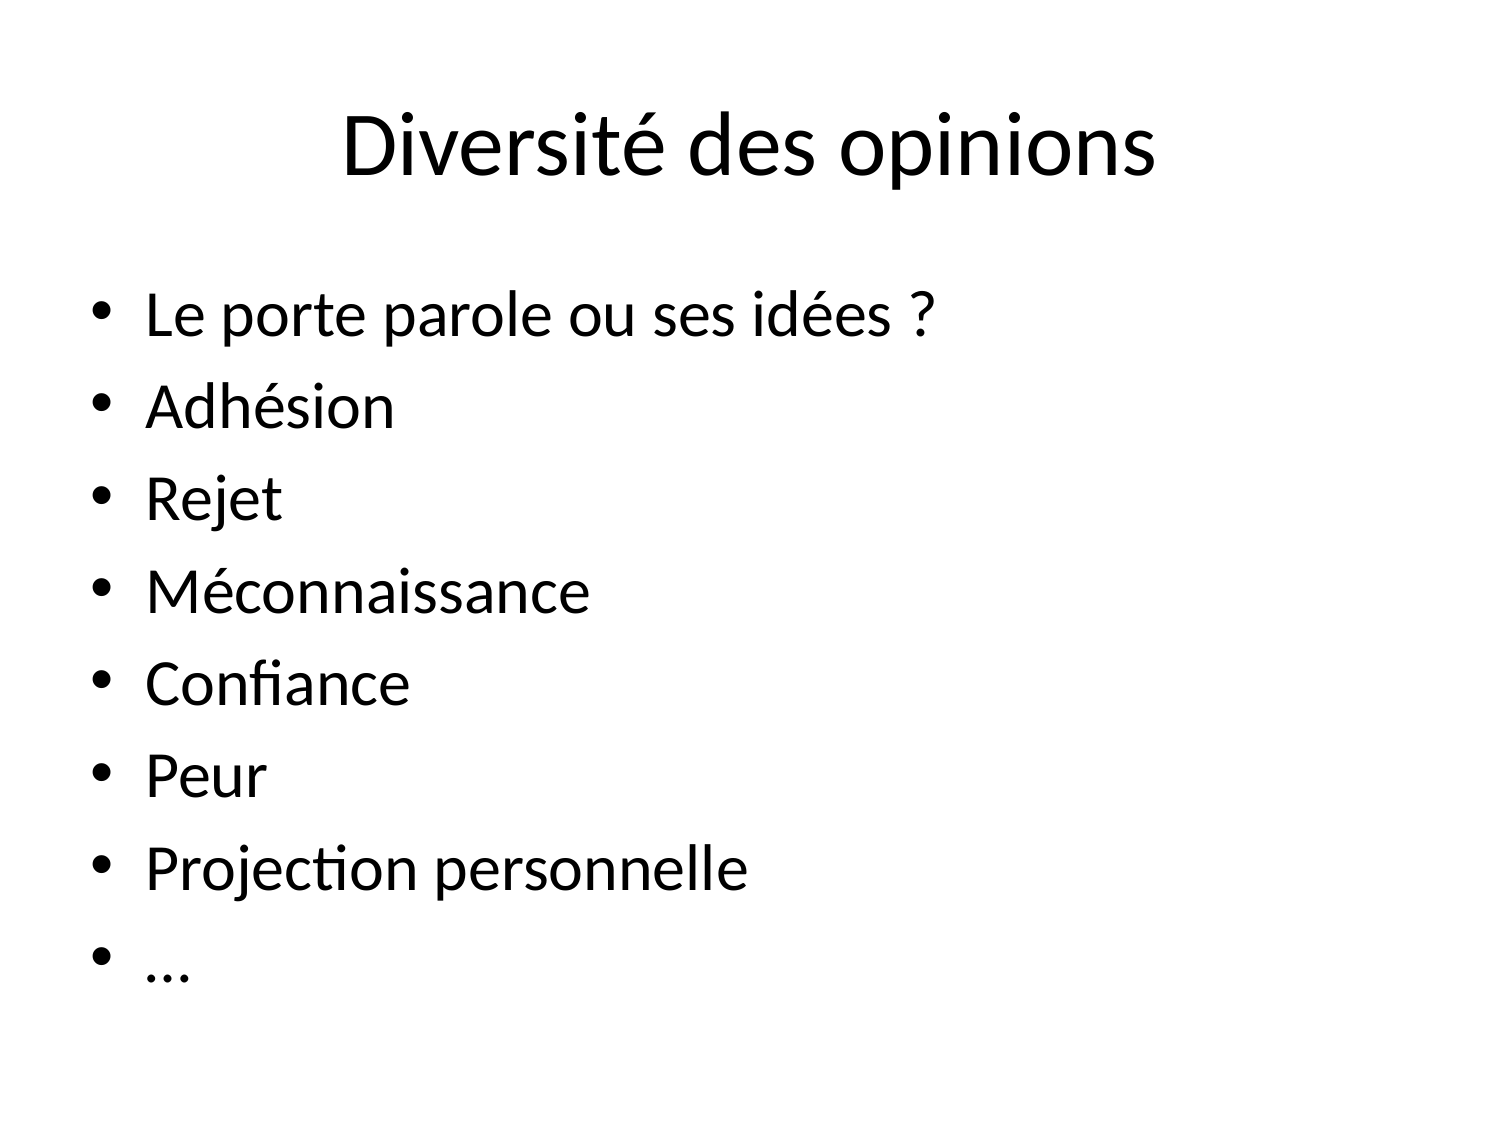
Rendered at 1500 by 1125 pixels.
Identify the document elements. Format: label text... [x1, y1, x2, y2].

title Diversité des opinions [75, 45, 1425, 233]
list Le porte parole ou ses idées ? Adhésion Rejet Méconnaissance Confiance Peur Projection personnelle … [75, 262, 1425, 1005]
